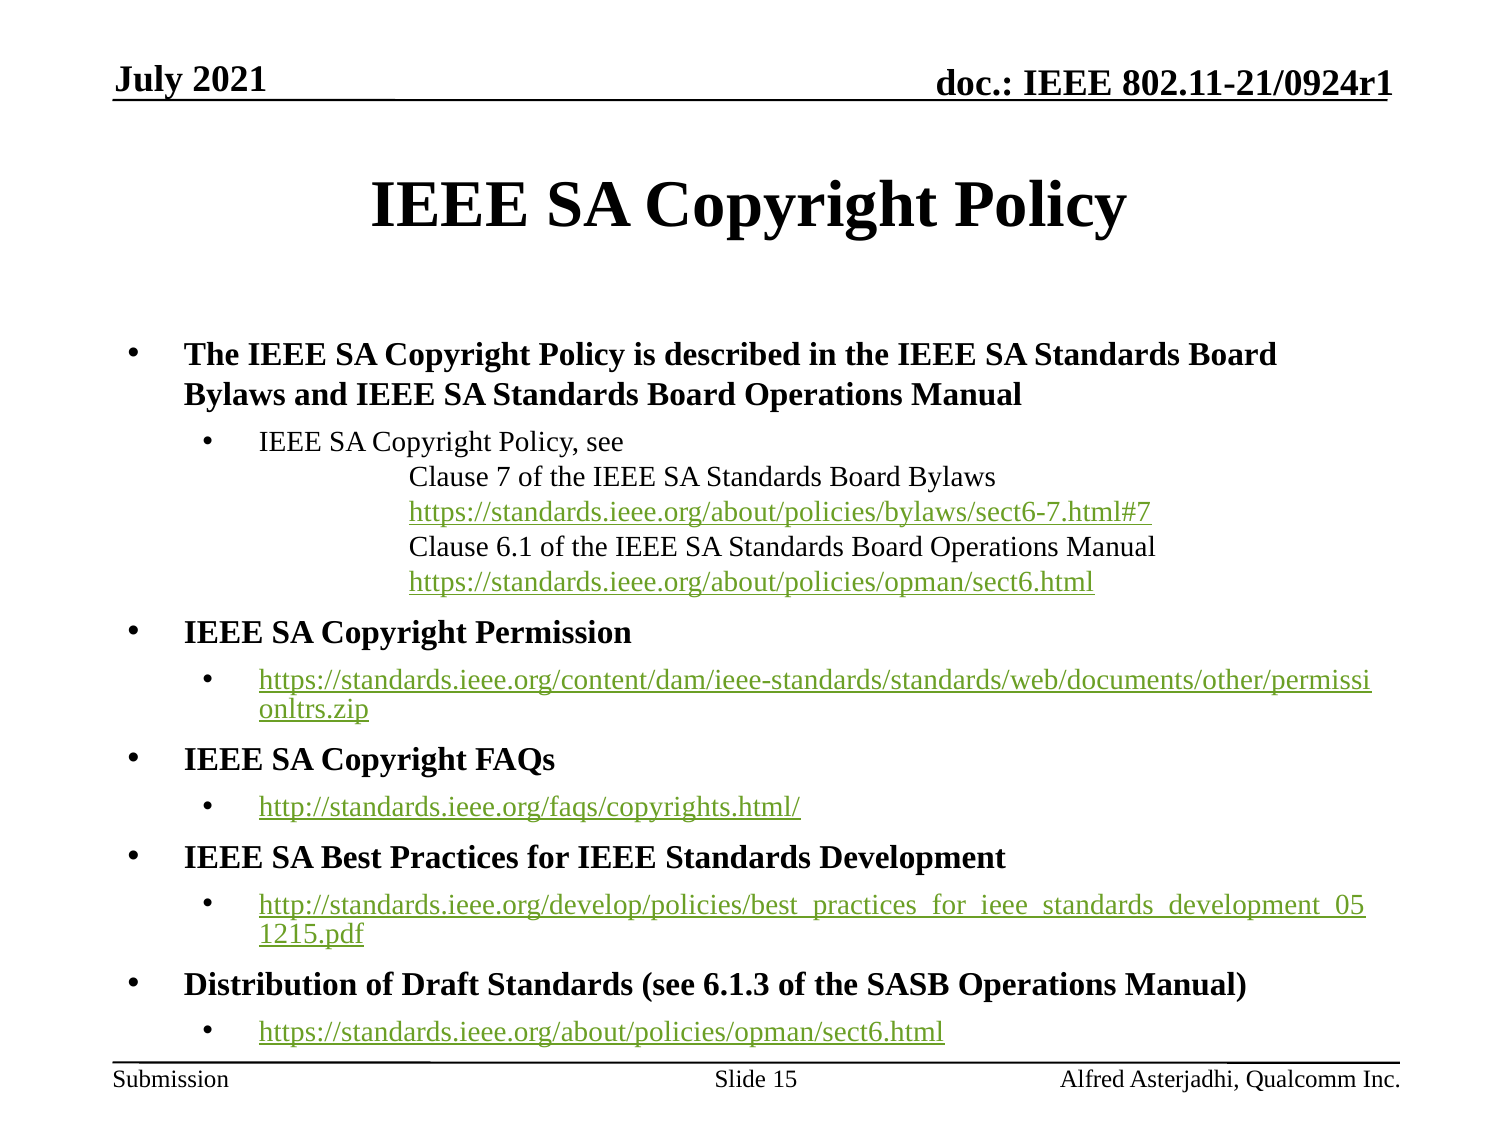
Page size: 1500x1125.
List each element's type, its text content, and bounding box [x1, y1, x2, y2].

list The IEEE SA Copyright Policy is described in the IEEE SA Standards Board Bylaws and IEEE SA Standards Board Operations Manual IEEE SA Copyright Policy, see Clause 7 of the IEEE SA Standards Board Bylaws https://standards.ieee.org/about/policies/bylaws/sect6-7.html#7 Clause 6.1 of the IEEE SA Standards Board Operations Manual https://standards.ieee.org/about/policies/opman/sect6.html IEEE SA Copyright Permission https://standards.ieee.org/content/dam/ieee-standards/standards/web/documents/other/permissionltrs.zip IEEE SA Copyright FAQs http://standards.ieee.org/faqs/copyrights.html/ IEEE SA Best Practices for IEEE Standards Development http://standards.ieee.org/develop/policies/best_practices_for_ieee_standards_development_051215.pdf Distribution of Draft Standards (see 6.1.3 of the SASB Operations Manual) https://standards.ieee.org/about/policies/opman/sect6.html [112, 324, 1388, 1063]
slide_number Slide 15 [712, 1061, 800, 1123]
footer Alfred Asterjadhi, Qualcomm Inc. [878, 1061, 1402, 1093]
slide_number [114, 54, 423, 100]
title IEEE SA Copyright Policy [112, 112, 1388, 288]
